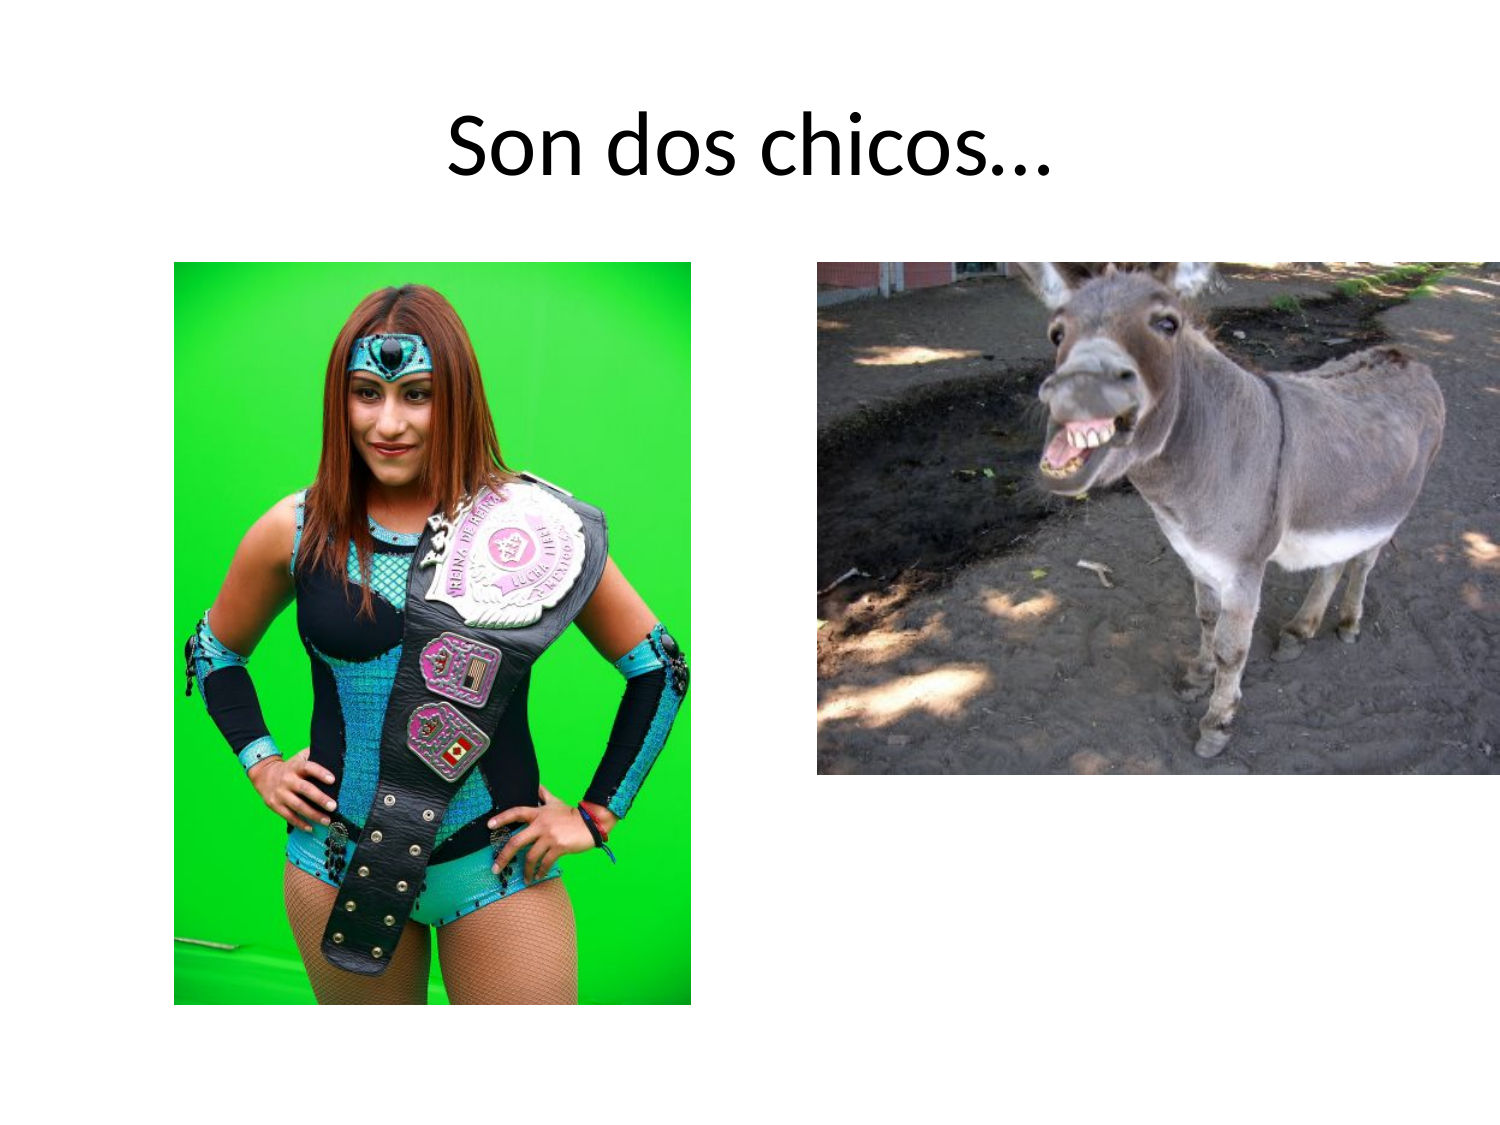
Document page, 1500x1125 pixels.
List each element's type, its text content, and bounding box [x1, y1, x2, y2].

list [0, 262, 1108, 1006]
title Son dos chicos… [75, 45, 1425, 233]
picture [817, 262, 1500, 775]
